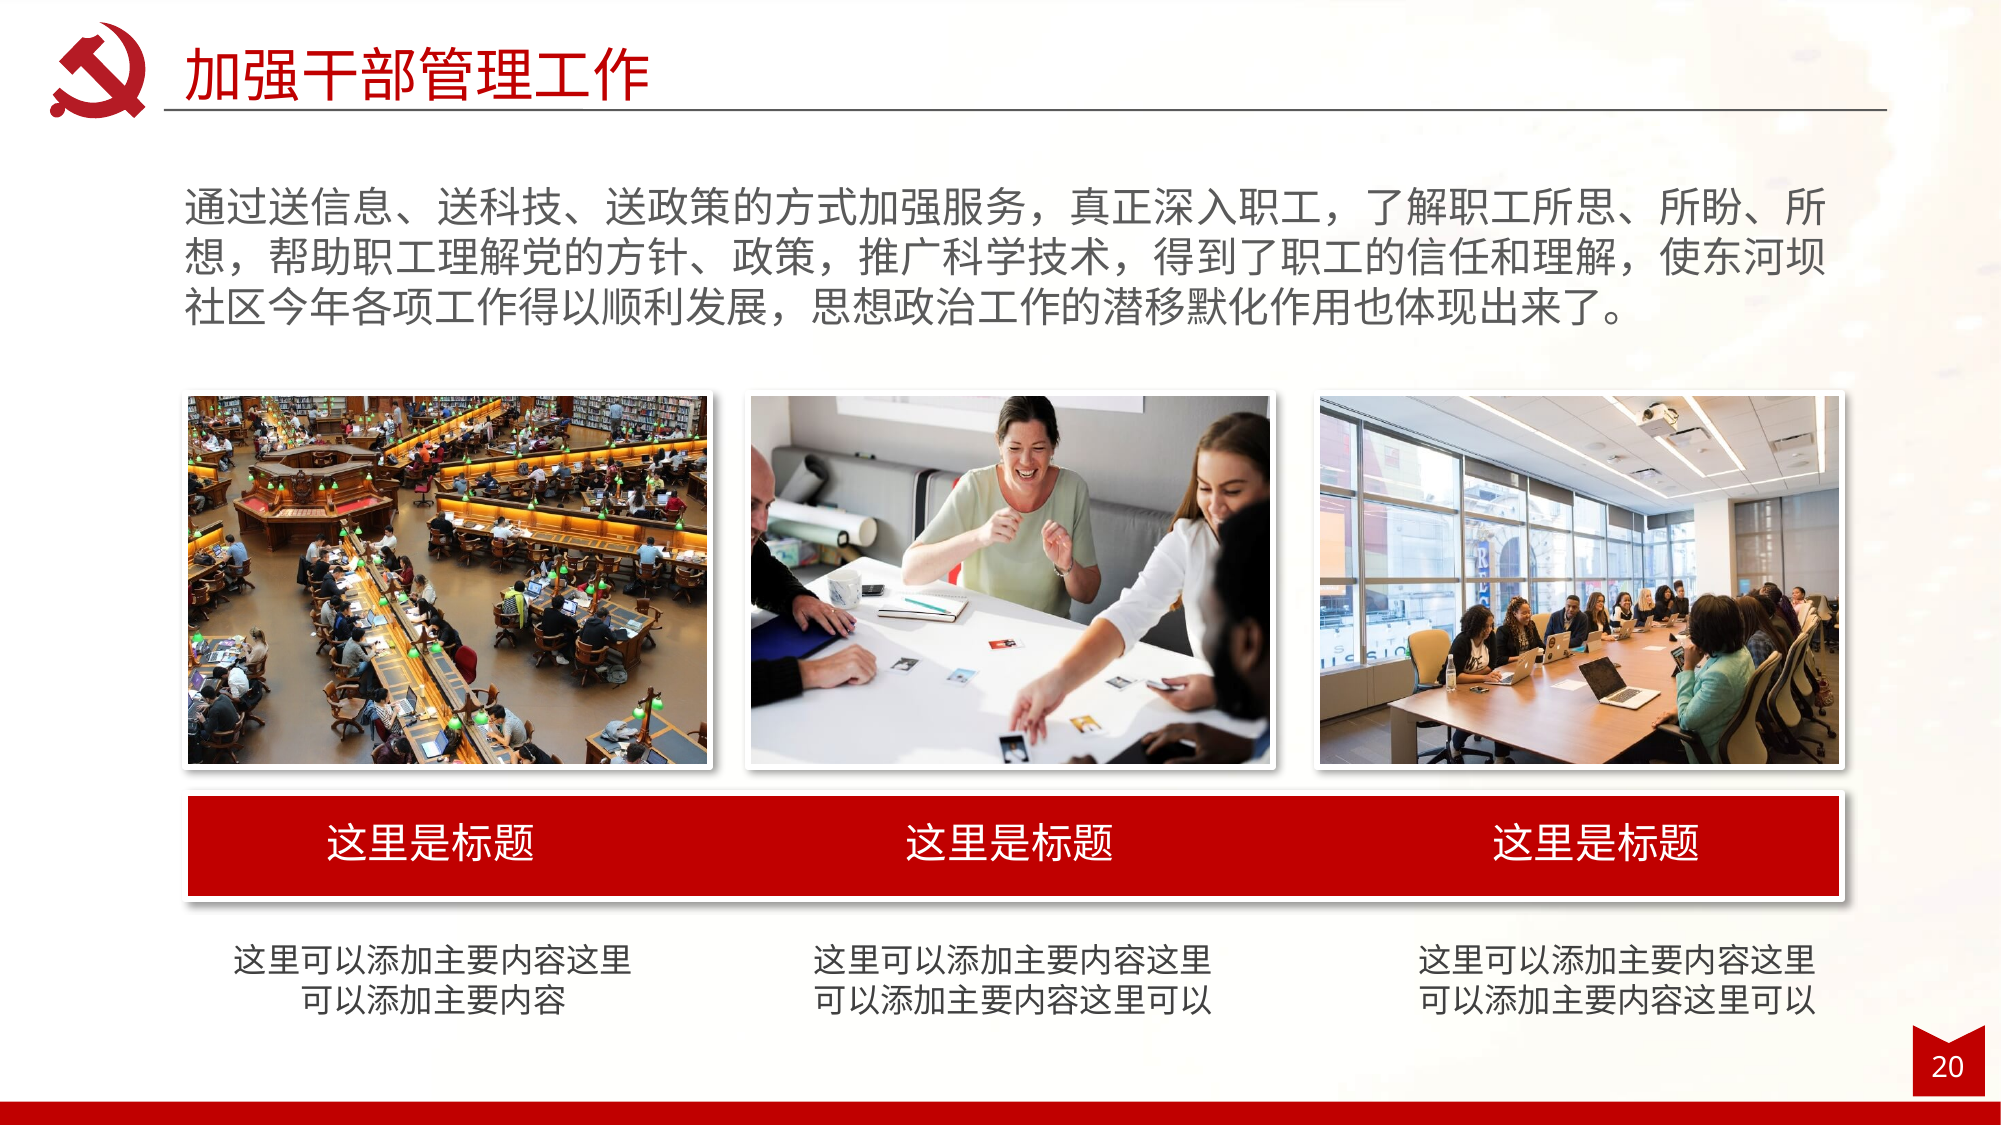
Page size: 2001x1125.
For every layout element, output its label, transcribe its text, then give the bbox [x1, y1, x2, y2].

text_box 这里可以添加主要内容这里可以添加主要内容 [211, 931, 656, 1027]
text_box [747, 393, 1273, 767]
picture [0, 0, 2001, 1101]
text_box 这里是标题 [252, 809, 610, 874]
text_box [184, 393, 710, 767]
text_box 这里是标题 [1417, 809, 1775, 874]
text_box 通过送信息、送科技、送政策的方式加强服务，真正深入职工，了解职工所思、所盼、所想，帮助职工理解党的方针、政策，推广科学技术，得到了职工的信任和理解，使东河坝社区今年各项工作得以顺利发展，思想政治工作的潜移默化作用也体现出来了。 [169, 173, 1842, 339]
text_box 这里可以添加主要内容这里可以添加主要内容这里可以 [1395, 931, 1840, 1027]
text_box 这里可以添加主要内容这里可以添加主要内容这里可以 [791, 931, 1236, 1027]
text_box 这里是标题 [831, 809, 1189, 874]
text_box [184, 792, 1843, 899]
text_box [1316, 393, 1843, 767]
text_box [49, 22, 146, 119]
text_box 加强干部管理工作 [169, 111, 1573, 116]
text_box 加强干部管理工作 [169, 29, 1573, 110]
